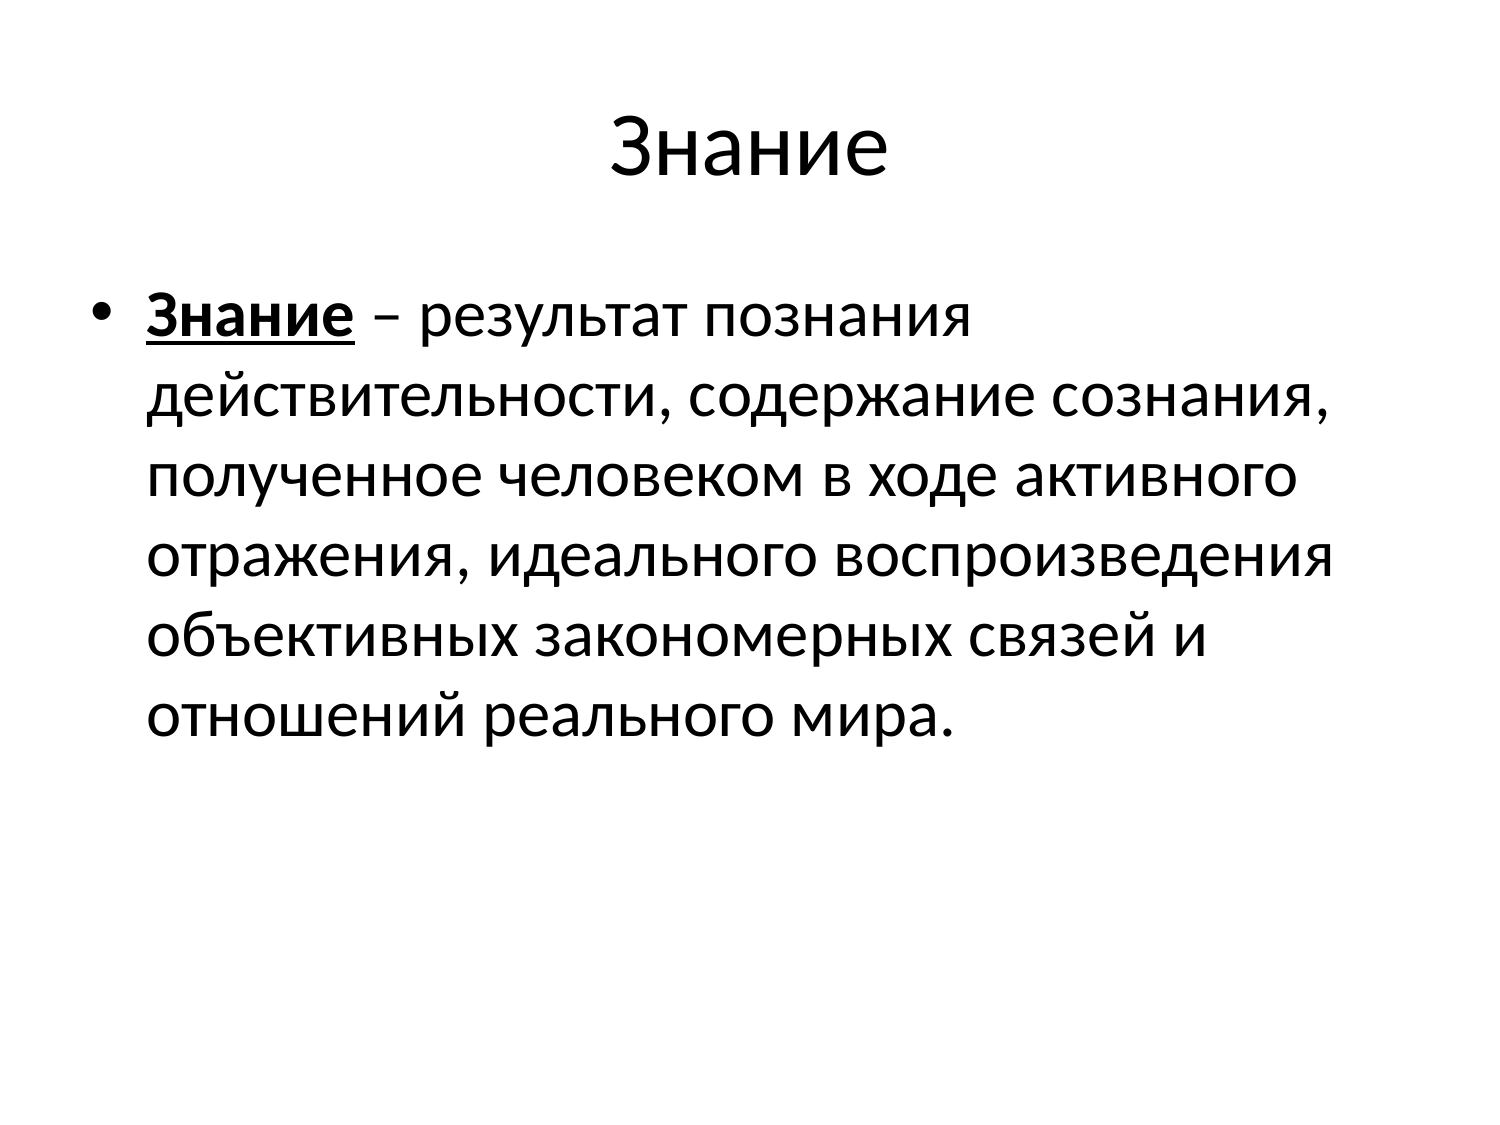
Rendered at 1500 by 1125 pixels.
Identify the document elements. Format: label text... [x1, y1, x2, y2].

title Знание [75, 45, 1425, 233]
list Знание – результат познания действительности, содержание сознания, полученное человеком в ходе активного отражения, идеального воспроизведения объективных закономерных связей и отношений реального мира. [75, 262, 1425, 1005]
